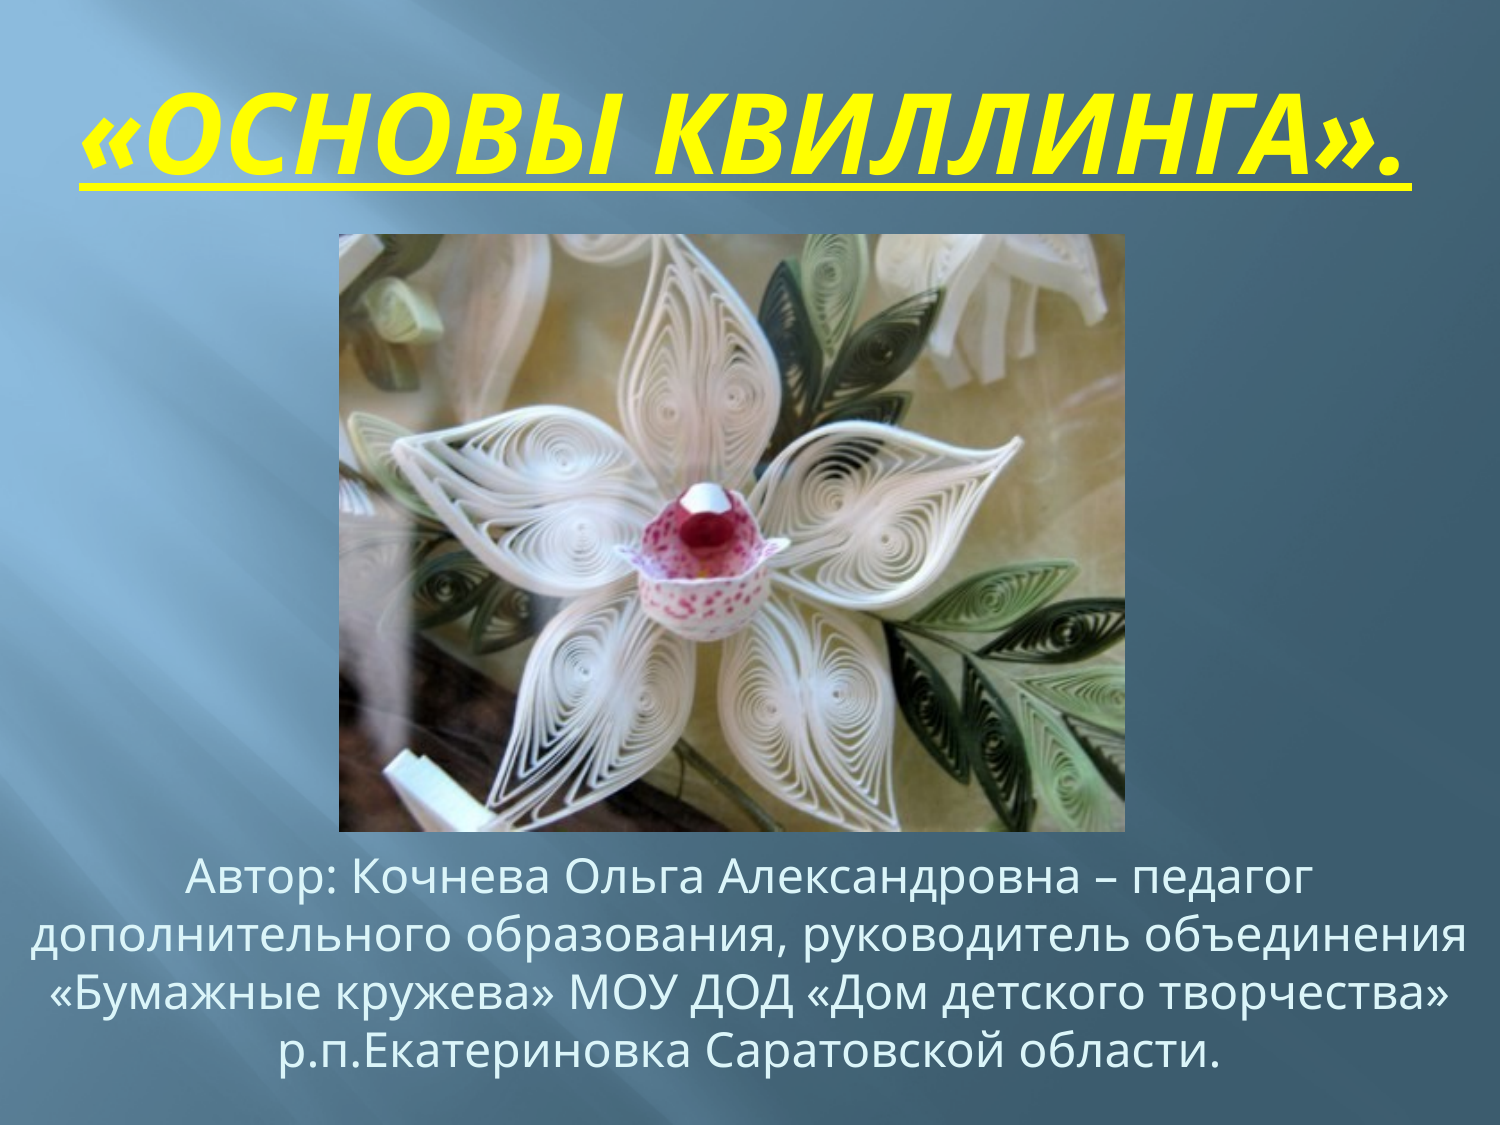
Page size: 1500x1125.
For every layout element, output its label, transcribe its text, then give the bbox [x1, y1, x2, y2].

picture [339, 234, 1126, 833]
title «Основы квиллинга». [70, 0, 1421, 197]
subtitle Автор: Кочнева Ольга Александровна – педагог дополнительного образования, руководитель объединения «Бумажные кружева» МОУ ДОД «Дом детского творчества» р.п.Екатериновка Саратовской области. [0, 837, 1500, 1125]
